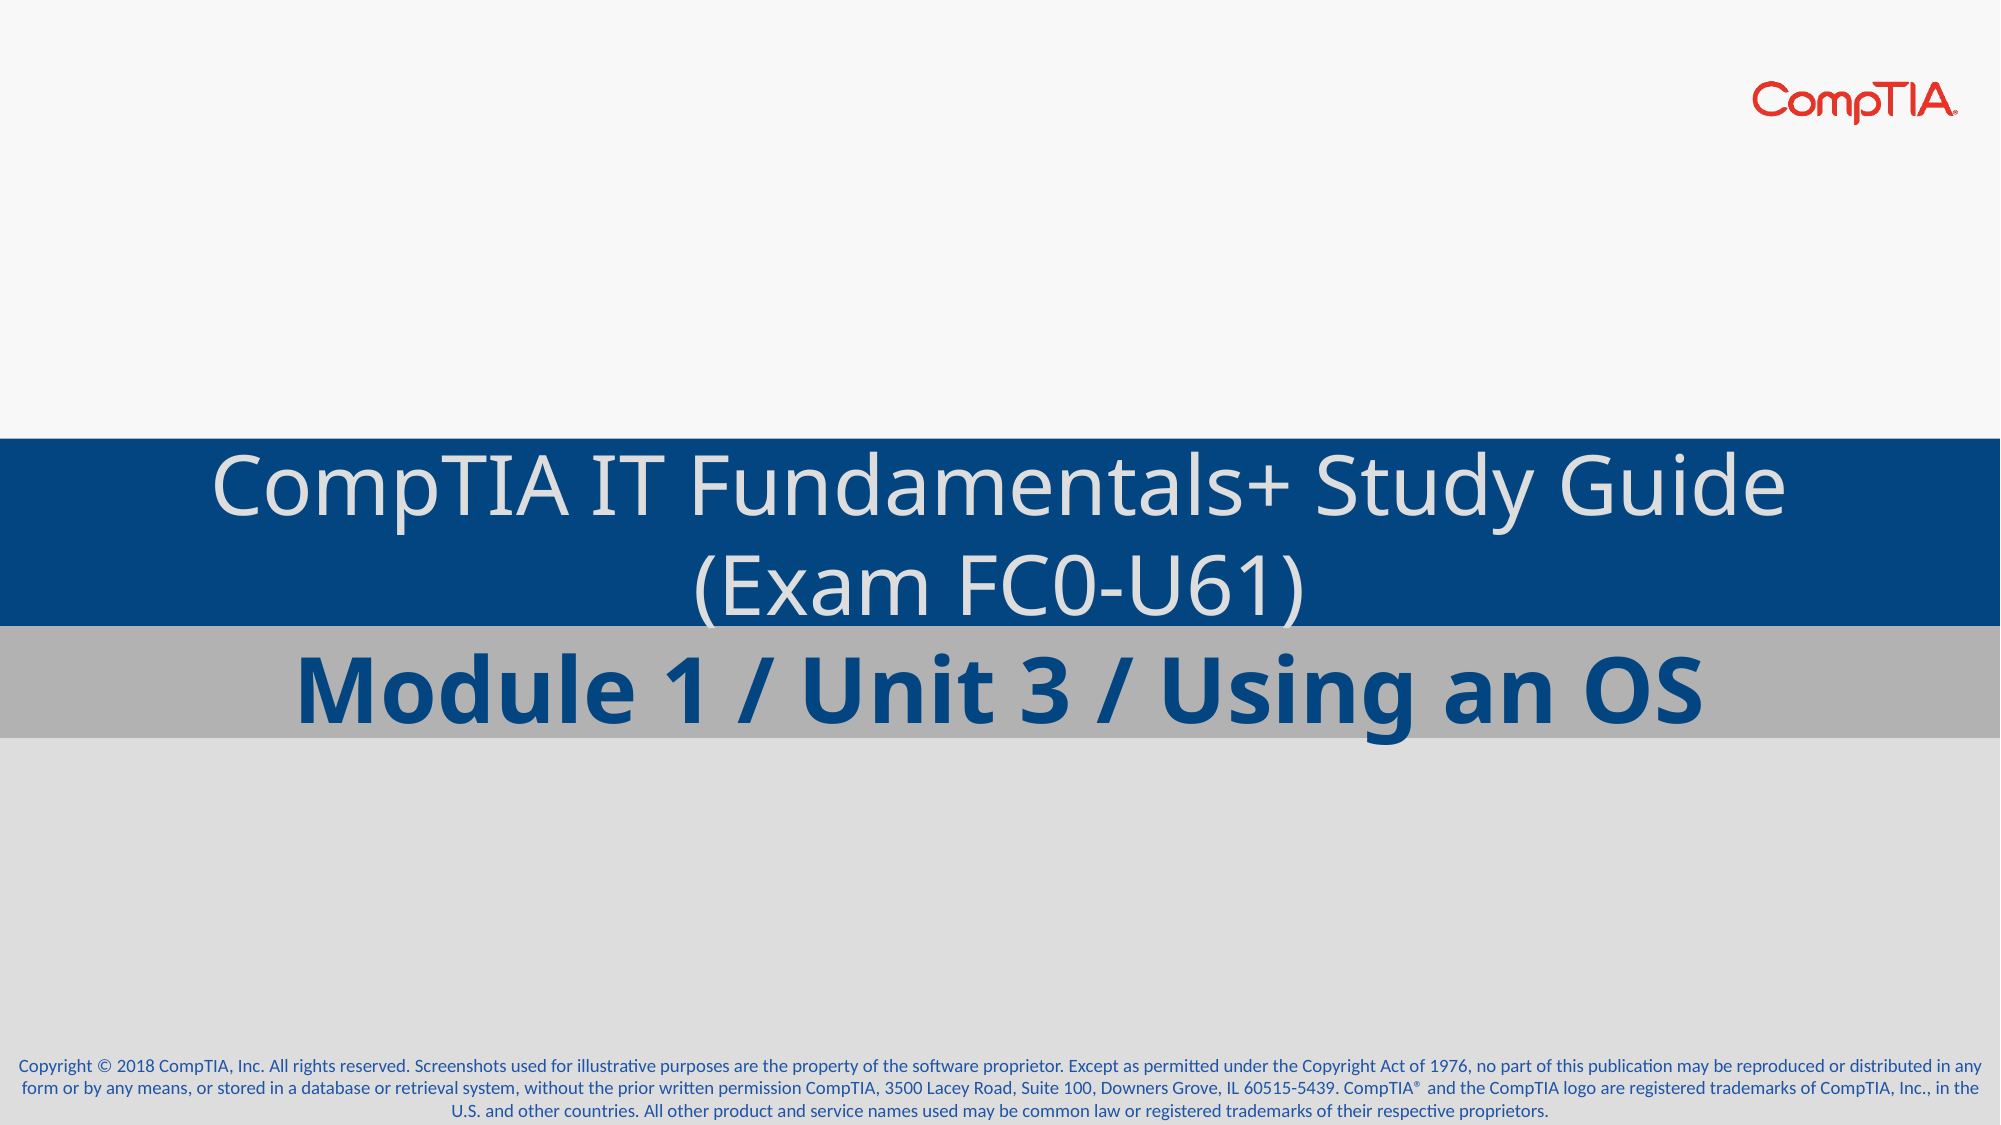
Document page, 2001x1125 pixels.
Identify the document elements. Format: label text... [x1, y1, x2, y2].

subtitle Module 1 / Unit 3 / Using an OS [0, 626, 2000, 738]
picture [1738, 36, 1972, 167]
title CompTIA IT Fundamentals+ Study Guide (Exam FC0‑U61) [0, 438, 2000, 626]
